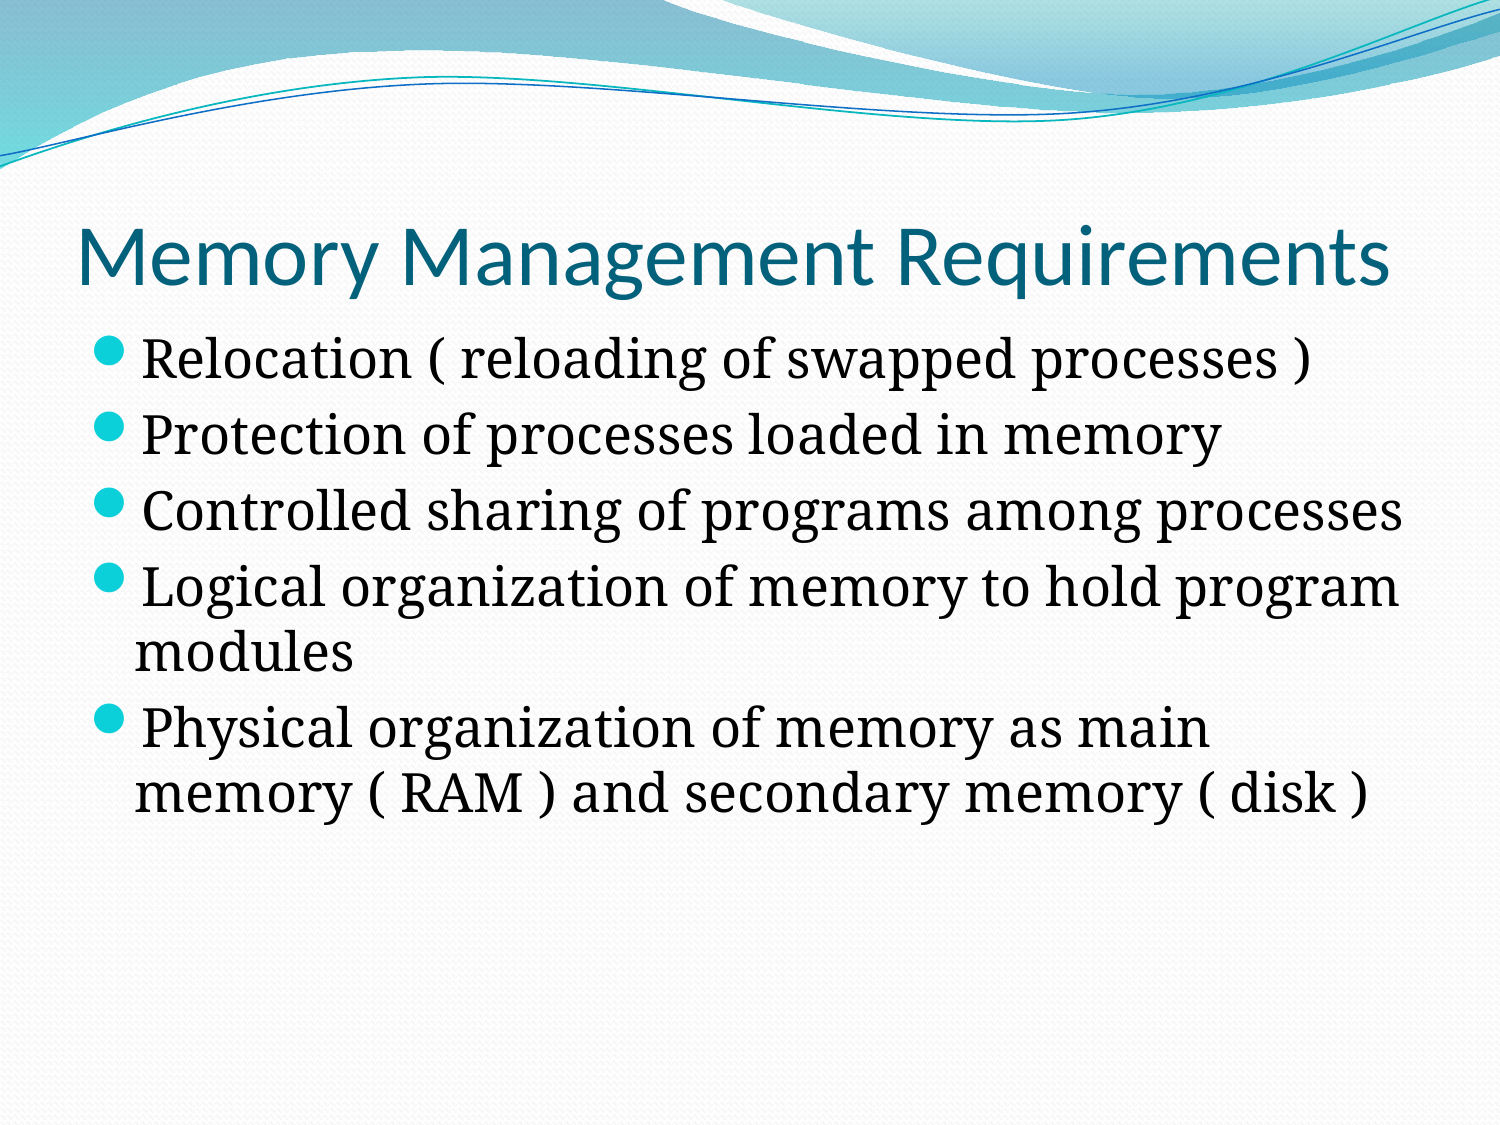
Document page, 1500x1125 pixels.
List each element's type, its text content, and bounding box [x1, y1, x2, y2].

list Relocation ( reloading of swapped processes ) Protection of processes loaded in memory Controlled sharing of programs among processes Logical organization of memory to hold program modules Physical organization of memory as main memory ( RAM ) and secondary memory ( disk ) [75, 317, 1425, 1038]
title Memory Management Requirements [75, 115, 1425, 303]
